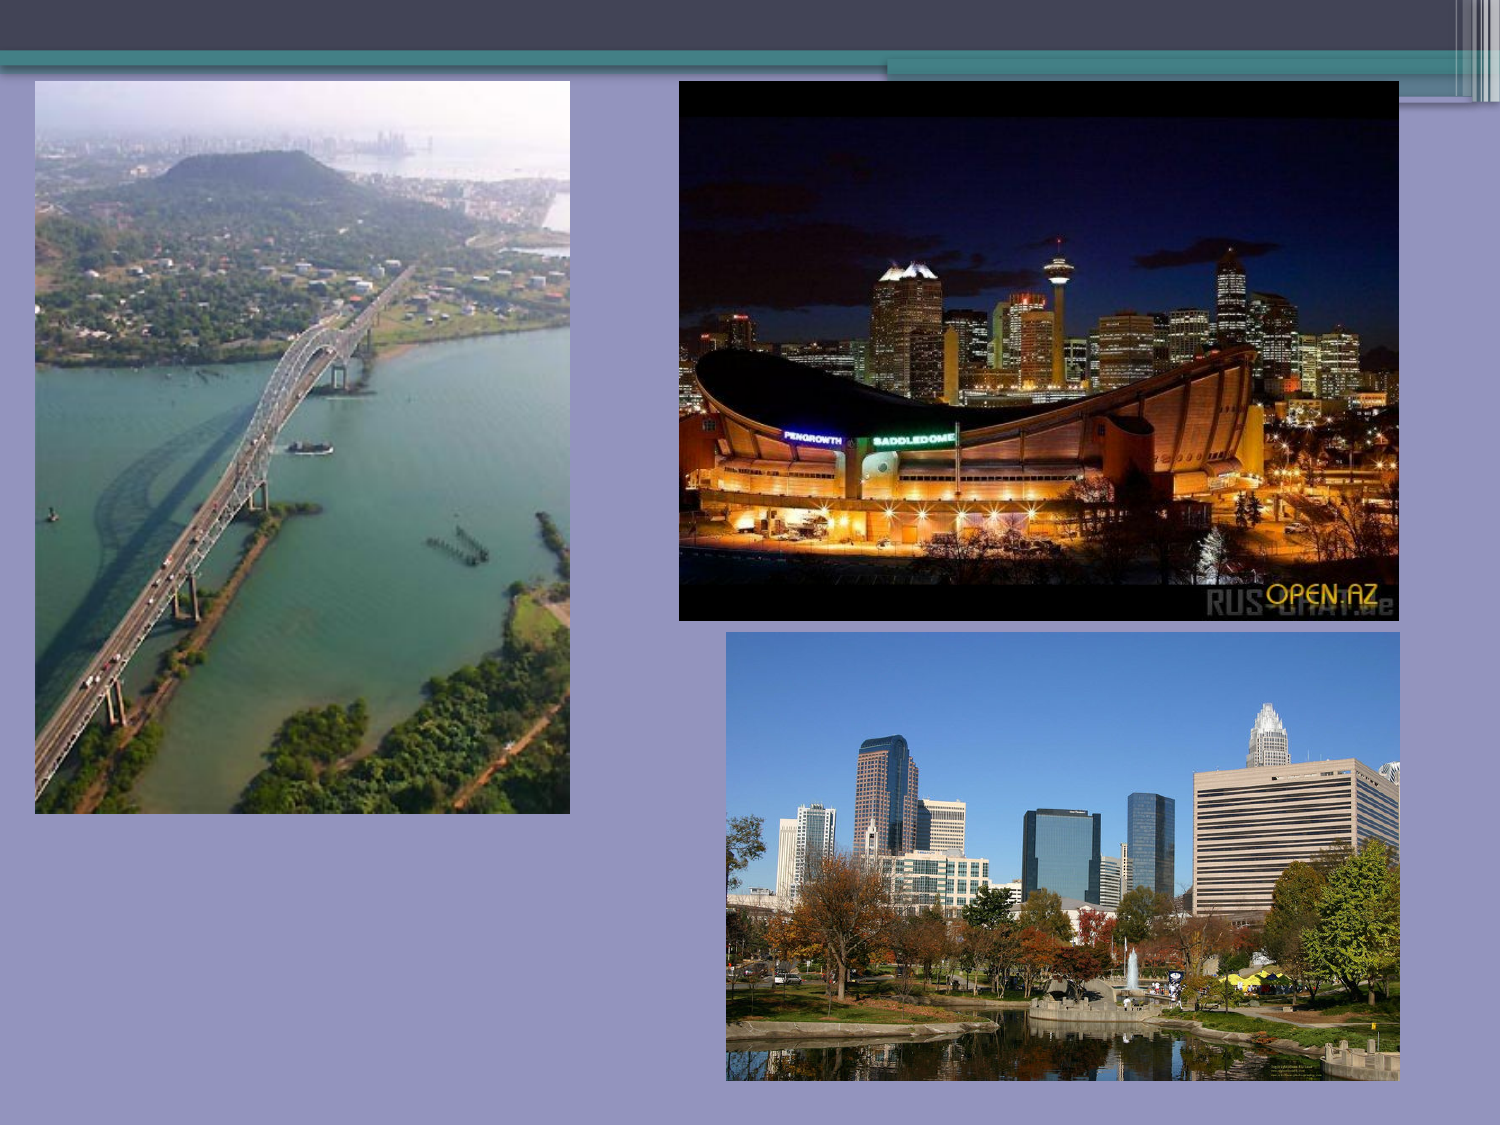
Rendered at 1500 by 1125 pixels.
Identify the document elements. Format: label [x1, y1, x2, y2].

picture [726, 632, 1400, 1082]
picture [679, 81, 1399, 622]
list [34, 81, 570, 815]
